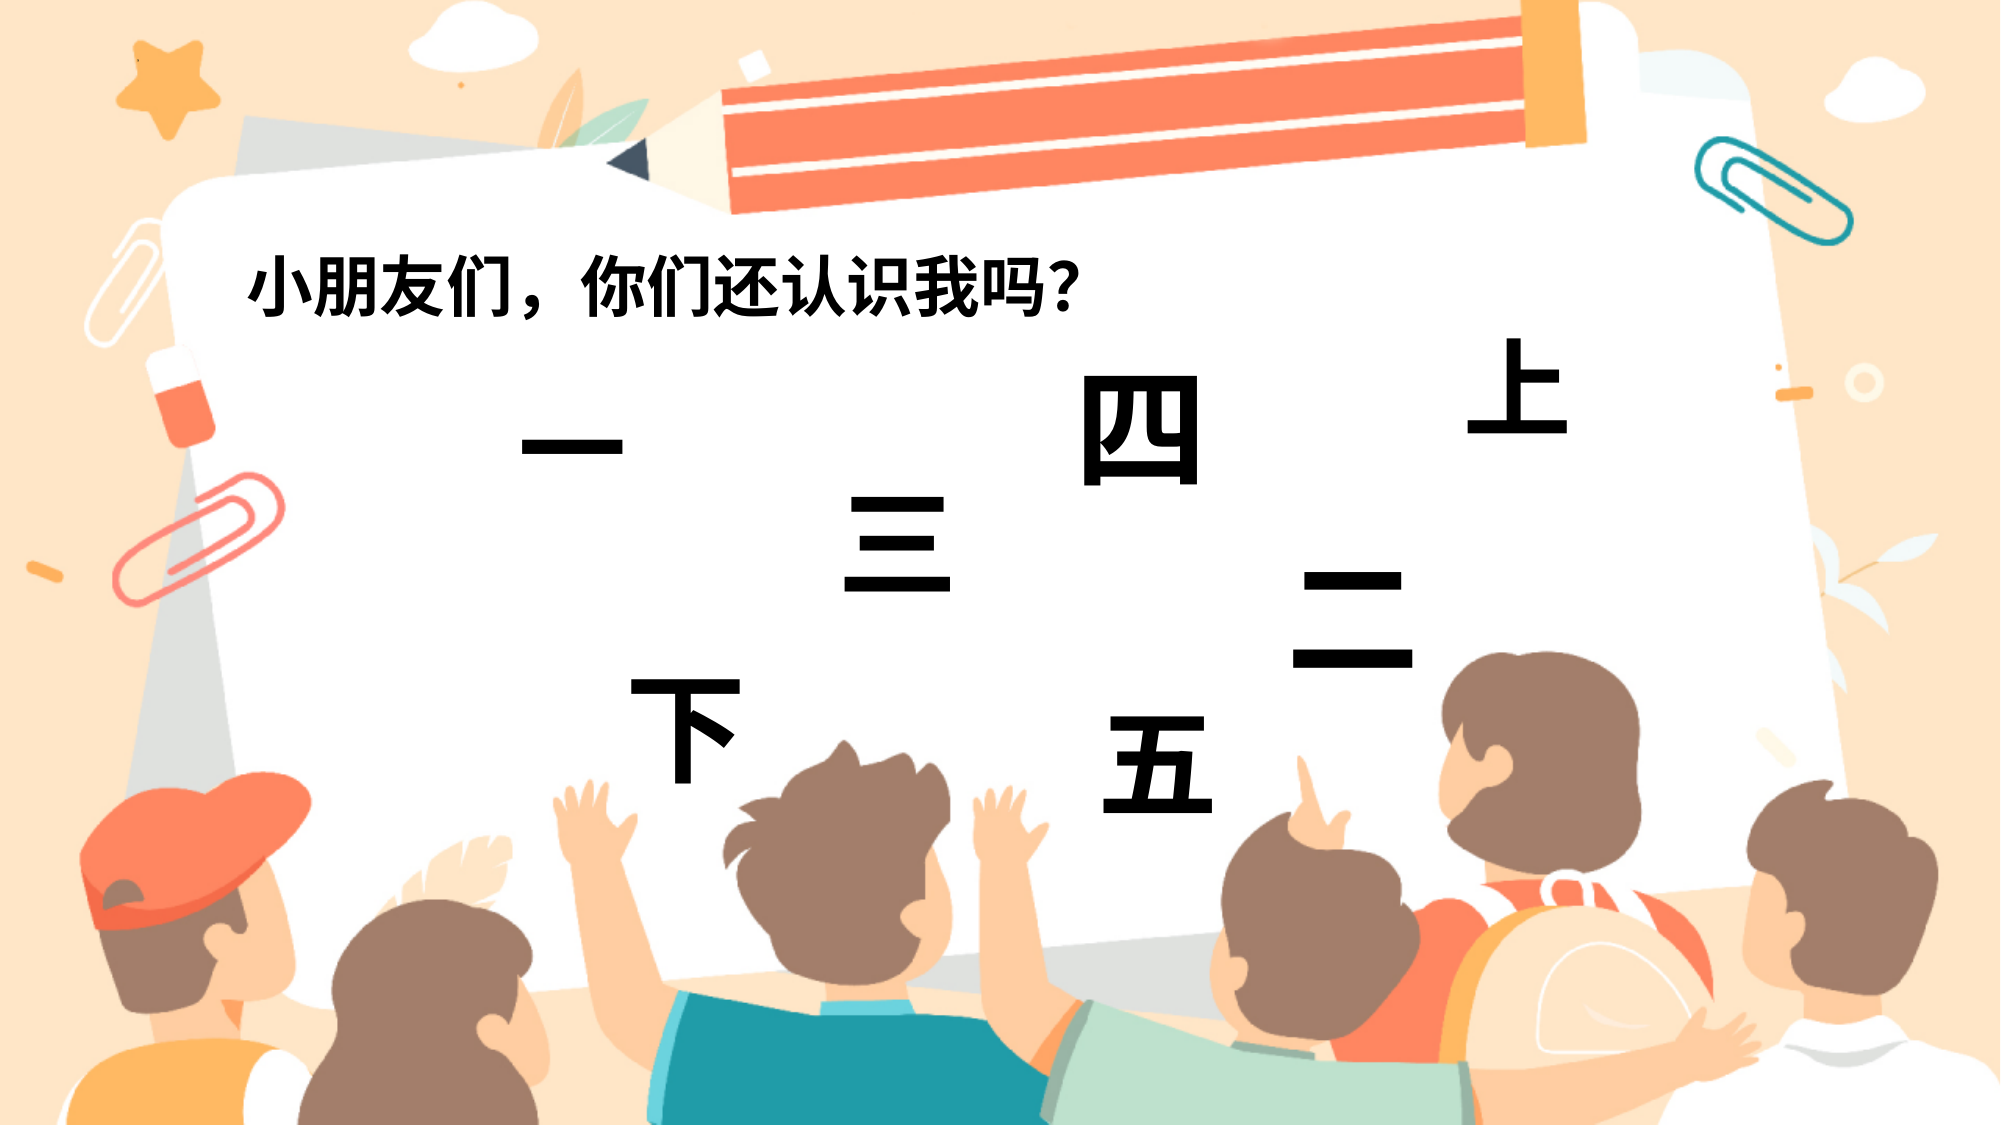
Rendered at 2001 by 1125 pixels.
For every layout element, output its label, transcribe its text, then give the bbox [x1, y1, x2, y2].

text_box 二 [1272, 527, 1435, 702]
picture [0, 0, 2001, 1125]
text_box 小朋友们，你们还认识我吗？ [170, 237, 1272, 333]
text_box 下 [610, 645, 762, 805]
text_box 三 [823, 460, 974, 621]
text_box 上 [1449, 314, 1588, 459]
text_box 一 [504, 373, 643, 519]
text_box 四 [1059, 337, 1223, 513]
text_box 五 [1082, 680, 1234, 841]
